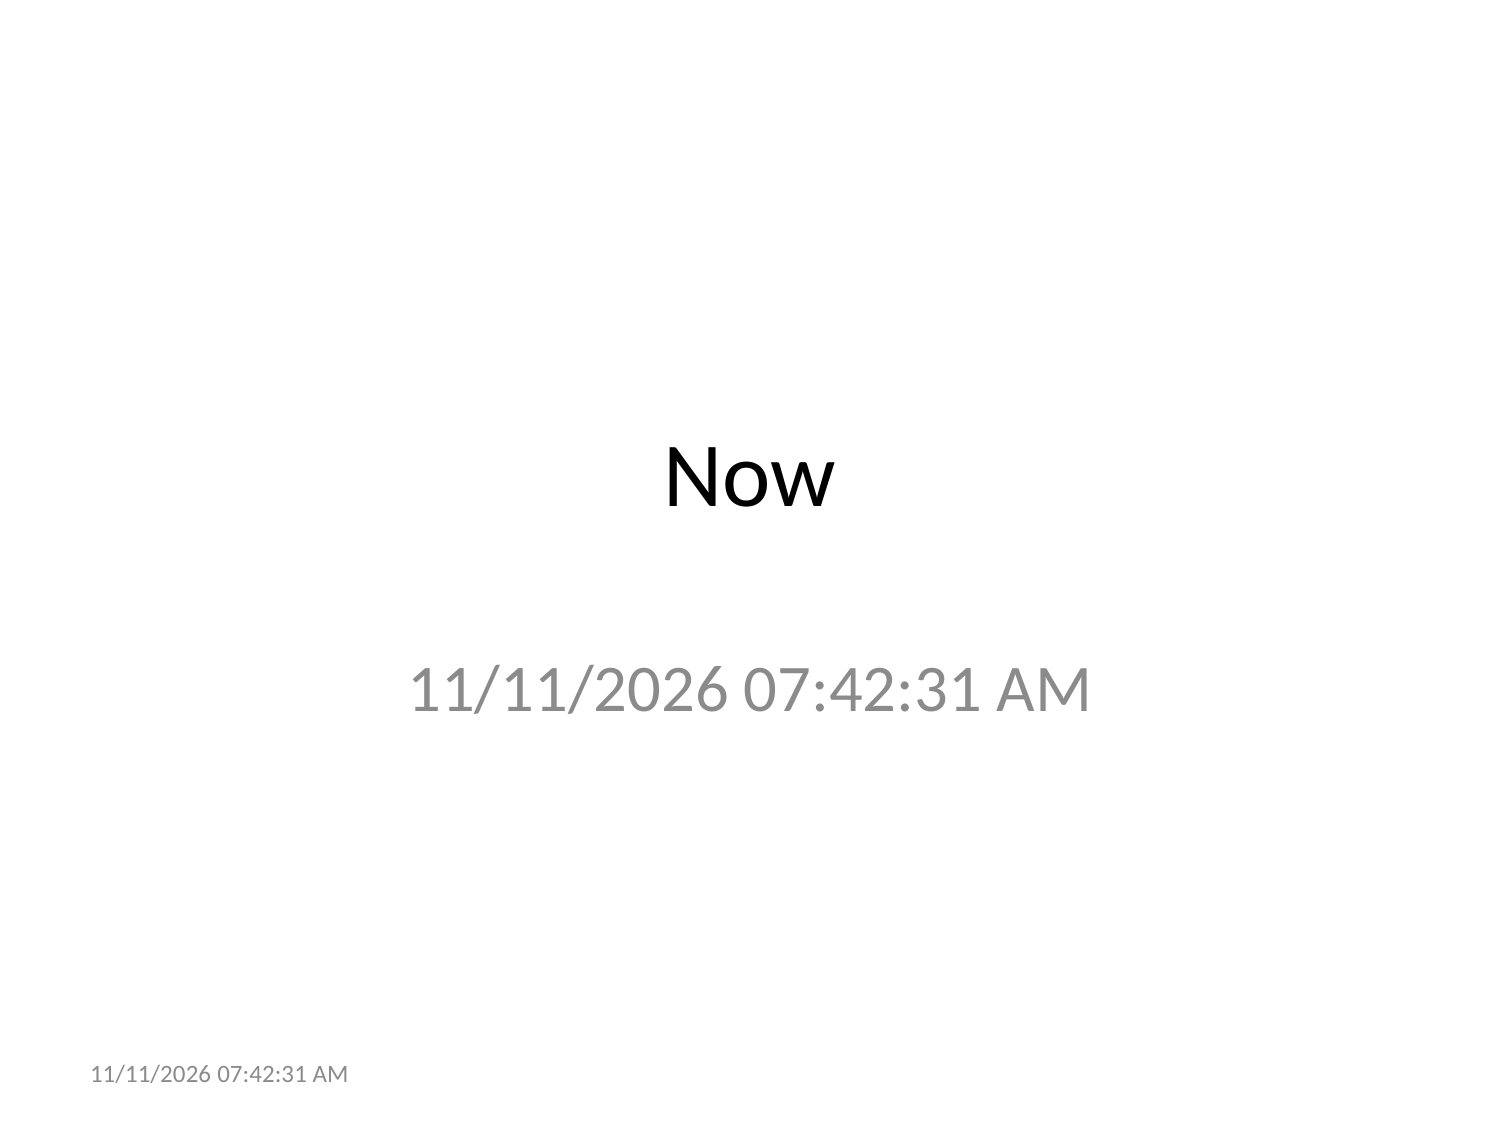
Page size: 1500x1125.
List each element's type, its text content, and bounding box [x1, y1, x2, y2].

subtitle 2011-12-19 10:20:04 AM [225, 637, 1275, 925]
title Now [112, 349, 1388, 591]
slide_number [75, 1042, 425, 1103]
